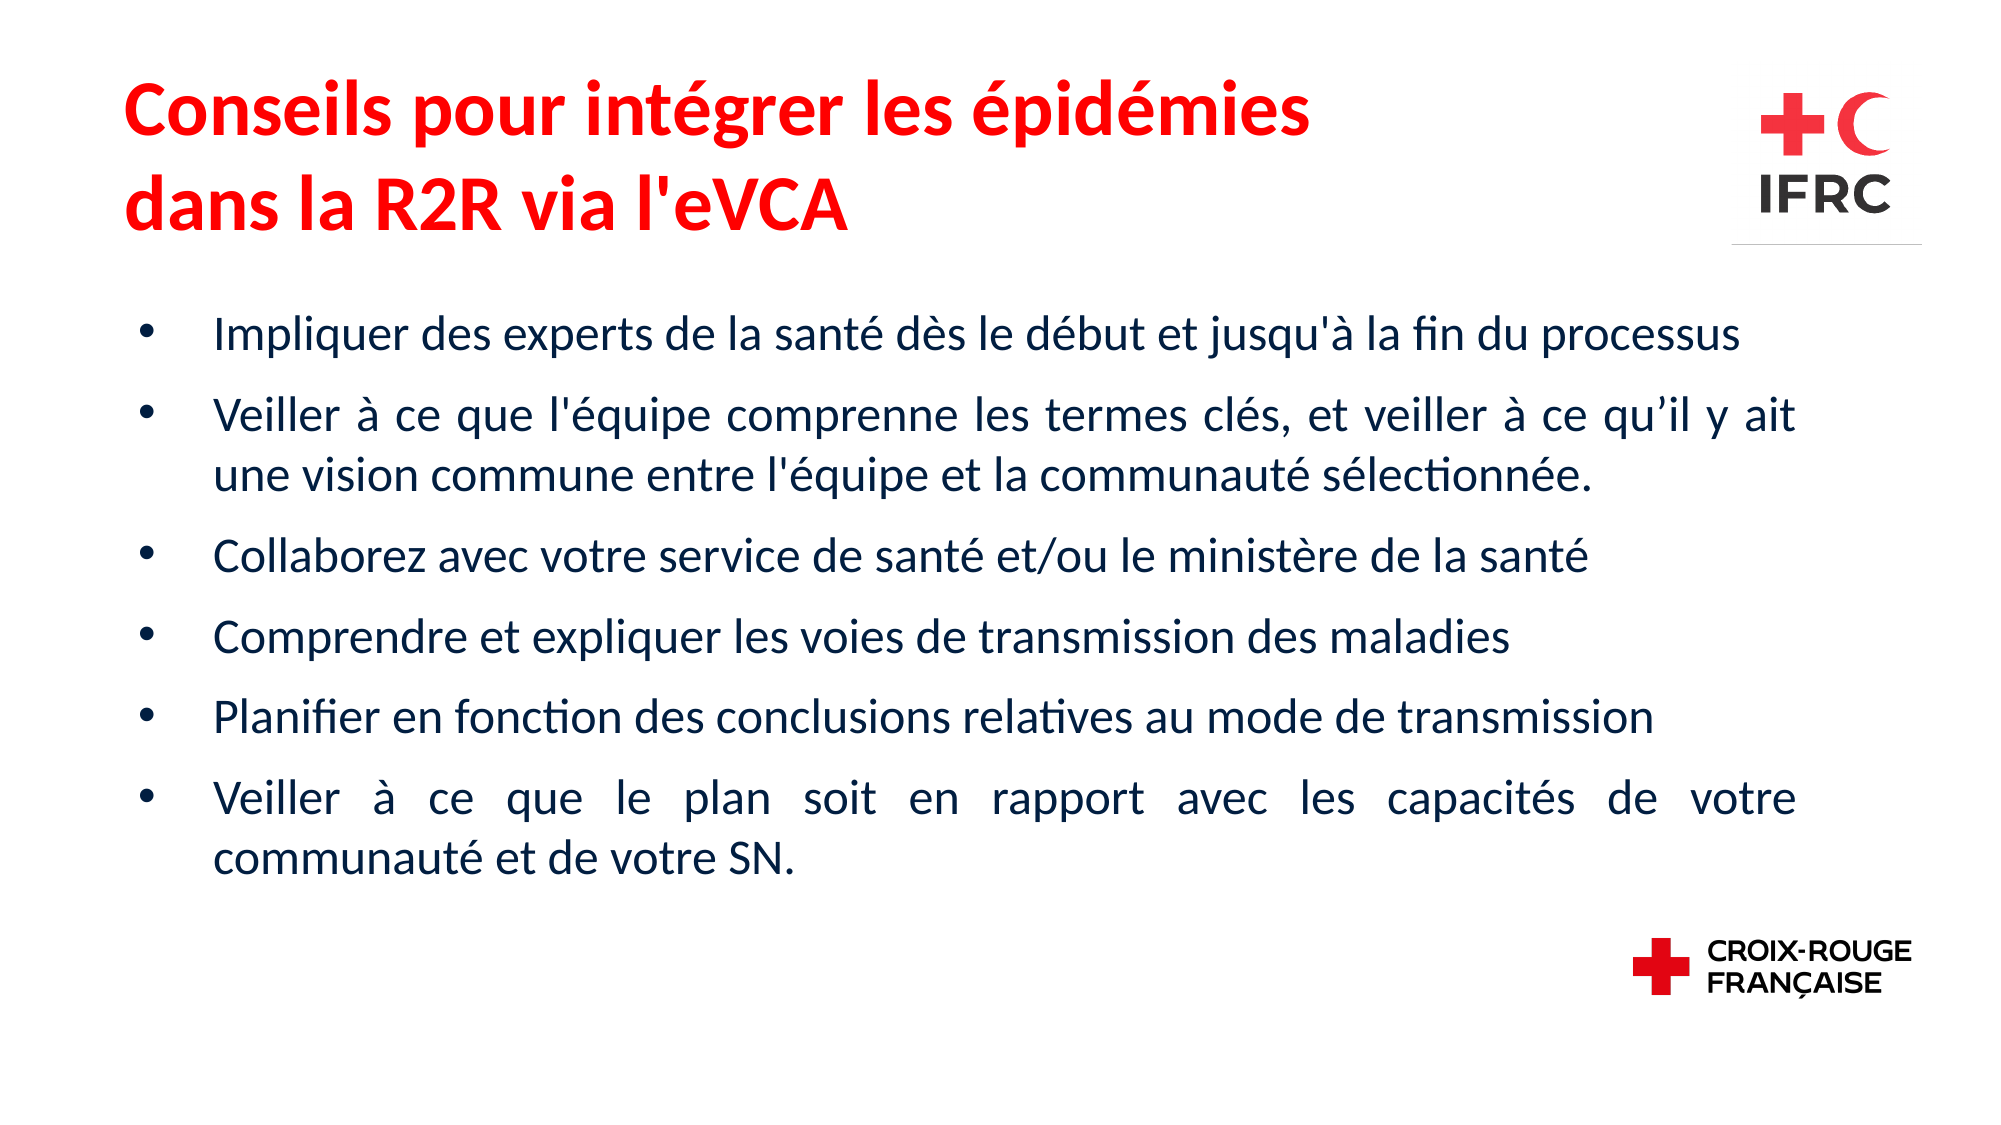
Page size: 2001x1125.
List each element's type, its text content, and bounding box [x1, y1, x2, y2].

text_box Conseils pour intégrer les épidémies dans la R2R via l'eVCA [109, 48, 1452, 254]
picture [1731, 60, 1934, 248]
text_box Impliquer des experts de la santé dès le début et jusqu'à la fin du processus Veiller à ce que l'équipe comprenne les termes clés, et veiller à ce qu’il y ait une vision commune entre l'équipe et la communauté sélectionnée. Collaborez avec votre service de santé et/ou le ministère de la santé Comprendre et expliquer les voies de transmission des maladies Planifier en fonction des conclusions relatives au mode de transmission Veiller à ce que le plan soit en rapport avec les capacités de votre communauté et de votre SN. [123, 293, 1814, 893]
picture [1632, 919, 1914, 1014]
